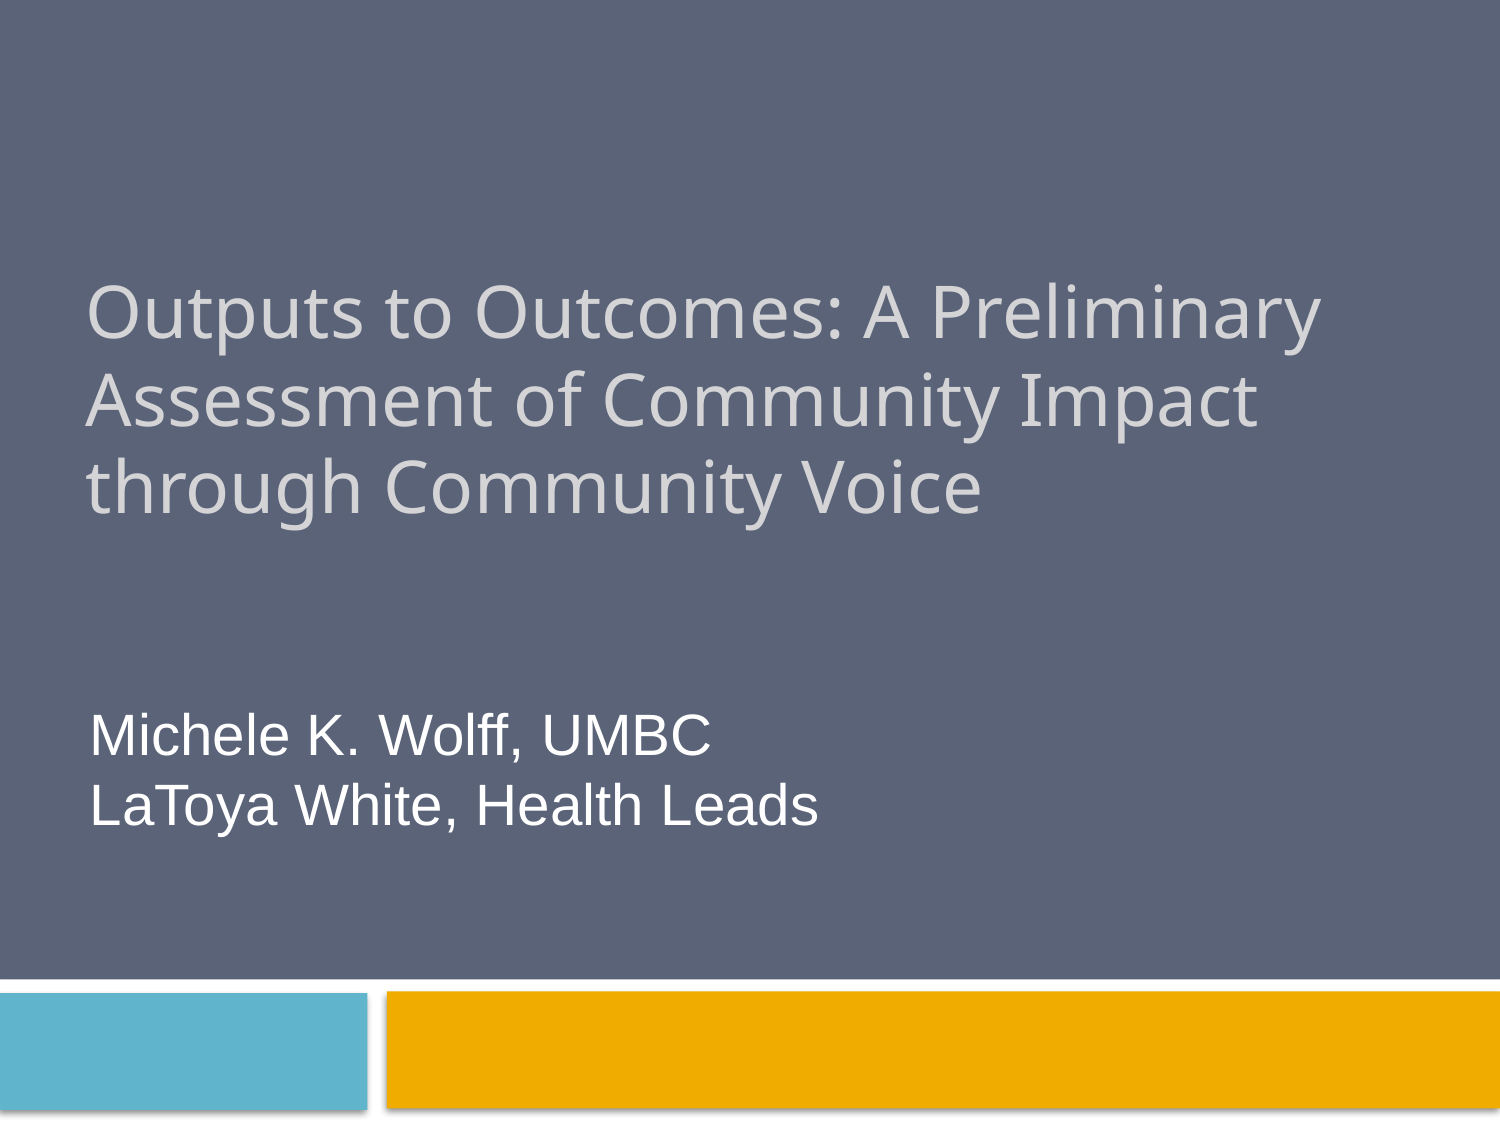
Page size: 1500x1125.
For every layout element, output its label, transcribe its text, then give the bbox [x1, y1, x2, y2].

subtitle Outputs to Outcomes: A Preliminary Assessment of Community Impact through Community Voice [71, 253, 1350, 541]
text_box Michele K. Wolff, UMBC LaToya White, Health Leads [75, 549, 1354, 838]
